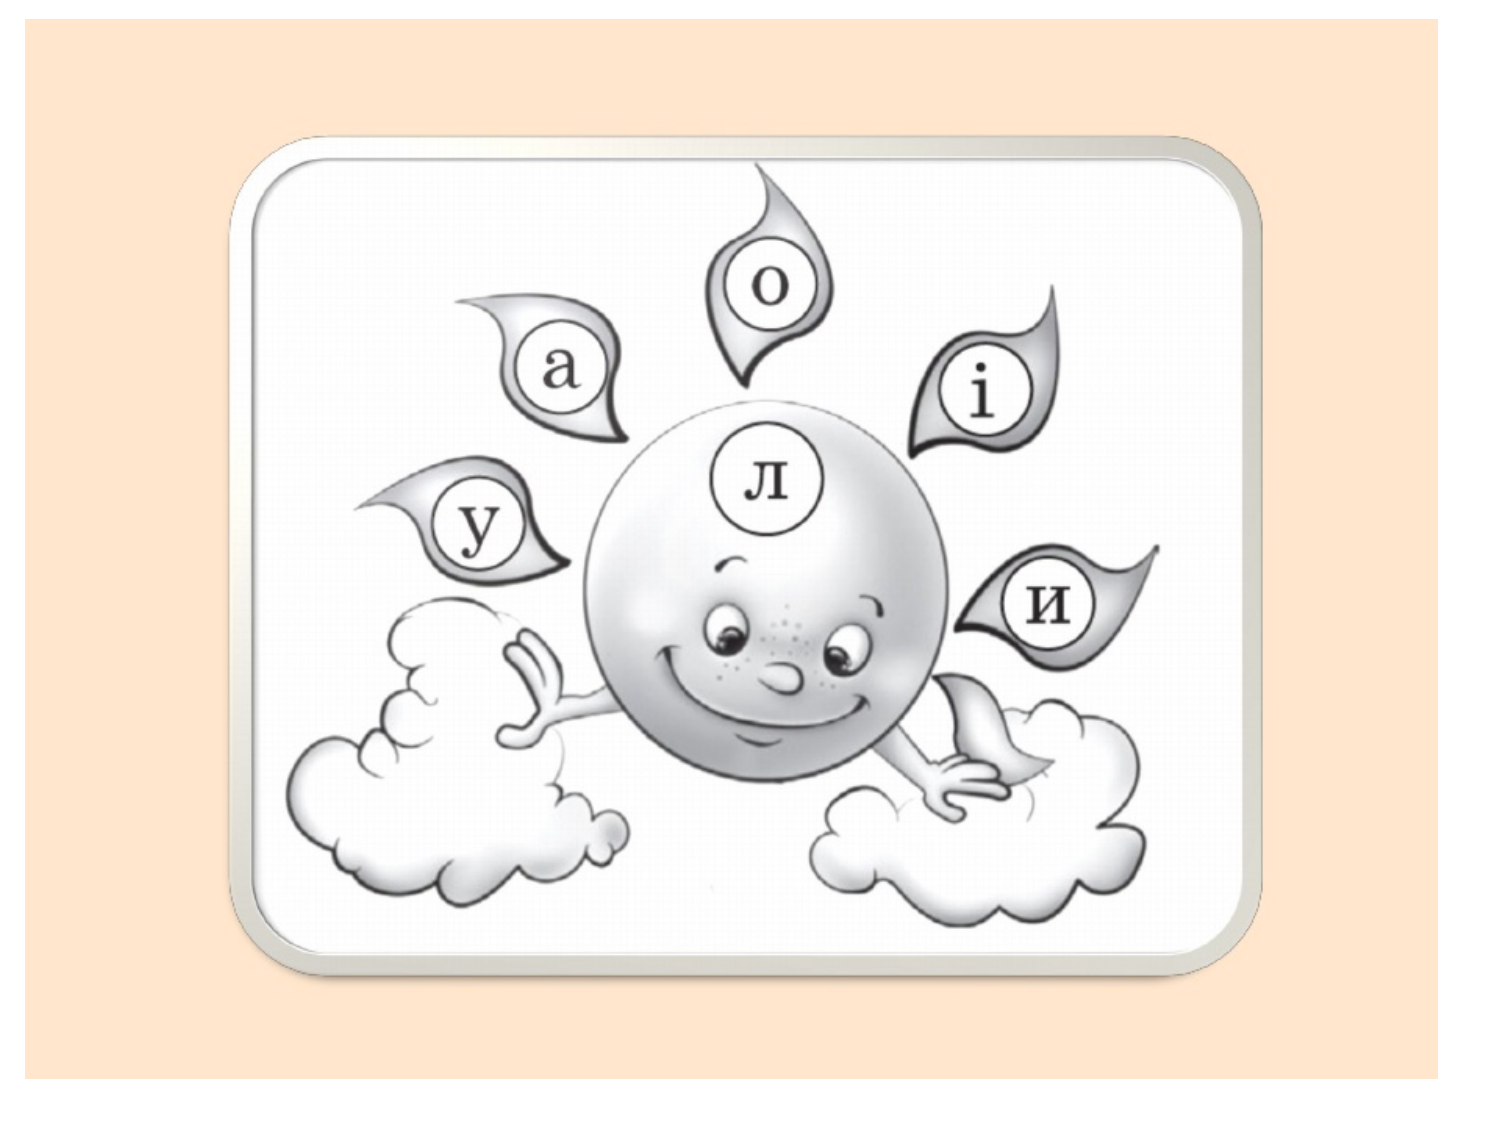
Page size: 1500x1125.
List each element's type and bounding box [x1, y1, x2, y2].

picture [25, 18, 1439, 1079]
